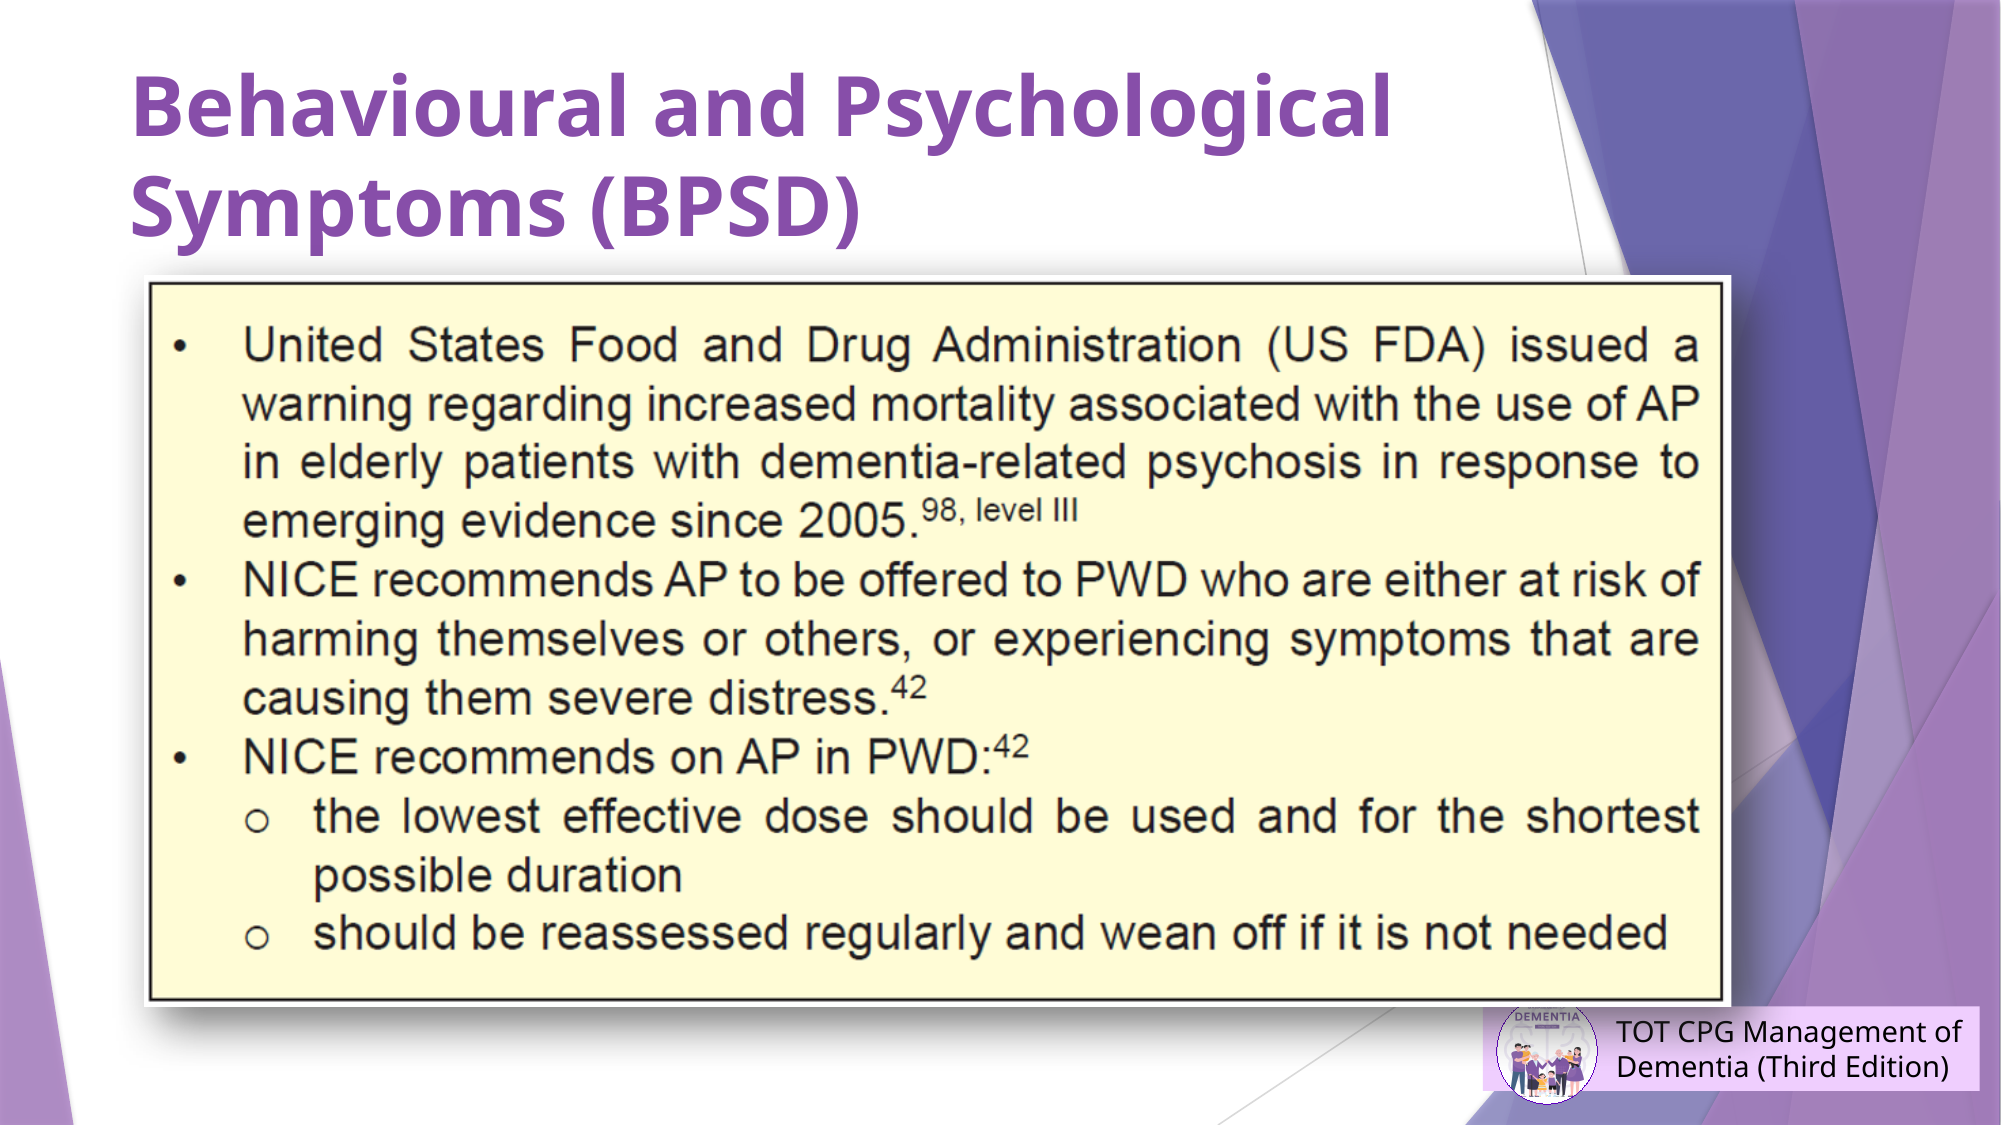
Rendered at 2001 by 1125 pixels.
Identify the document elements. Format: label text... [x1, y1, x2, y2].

title Behavioural and Psychological Symptoms (BPSD) [114, 46, 1526, 263]
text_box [1482, 996, 1981, 1105]
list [143, 274, 1732, 1007]
